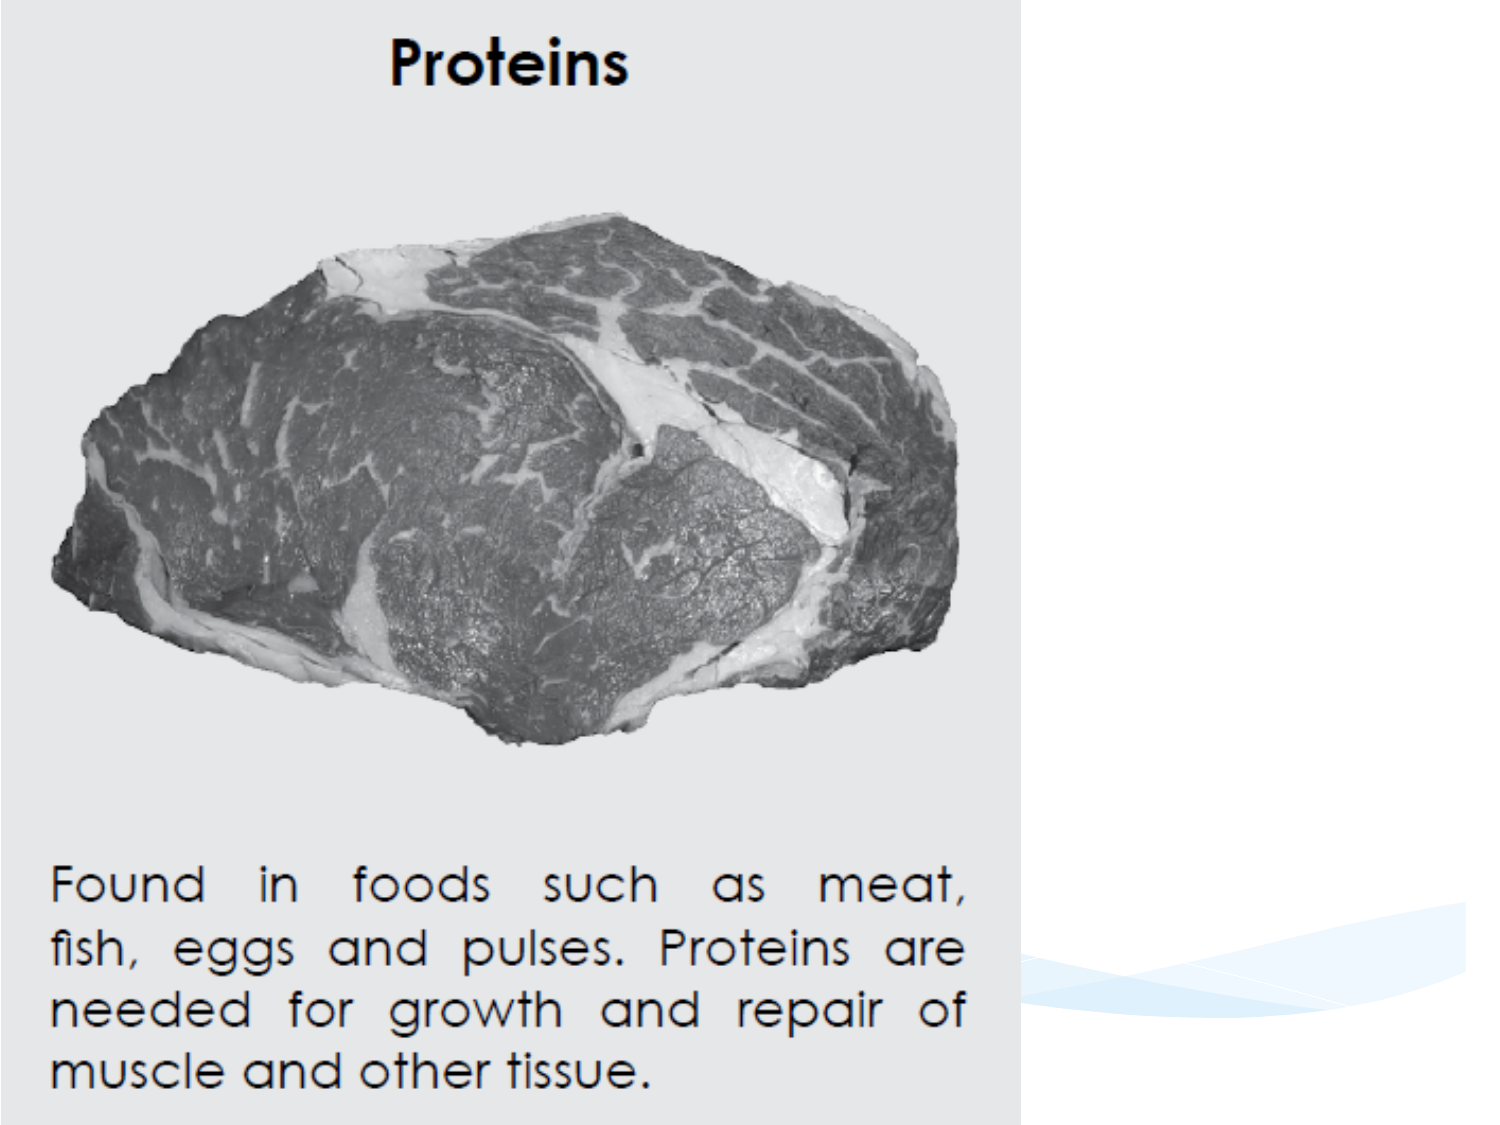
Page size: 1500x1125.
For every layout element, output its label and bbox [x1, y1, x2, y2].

picture [1, 0, 1021, 1125]
